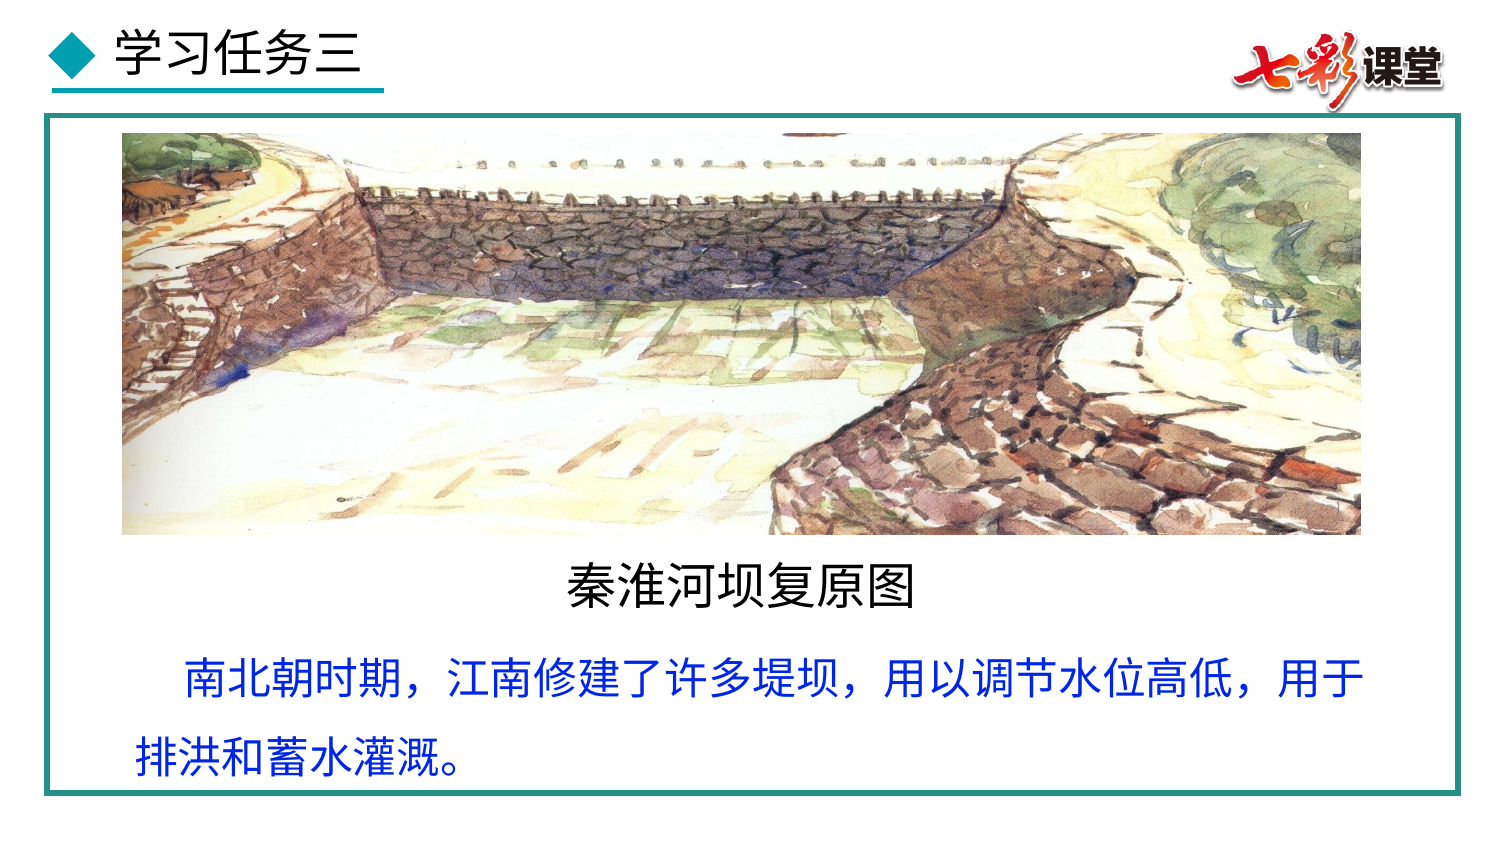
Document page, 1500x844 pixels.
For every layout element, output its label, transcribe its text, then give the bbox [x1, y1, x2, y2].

text_box 秦淮河坝复原图 [555, 548, 928, 618]
picture [1228, 26, 1449, 113]
text_box 南北朝时期，江南修建了许多堤坝，用以调节水位高低，用于排洪和蓄水灌溉。 [122, 618, 1404, 788]
picture [122, 133, 1361, 535]
